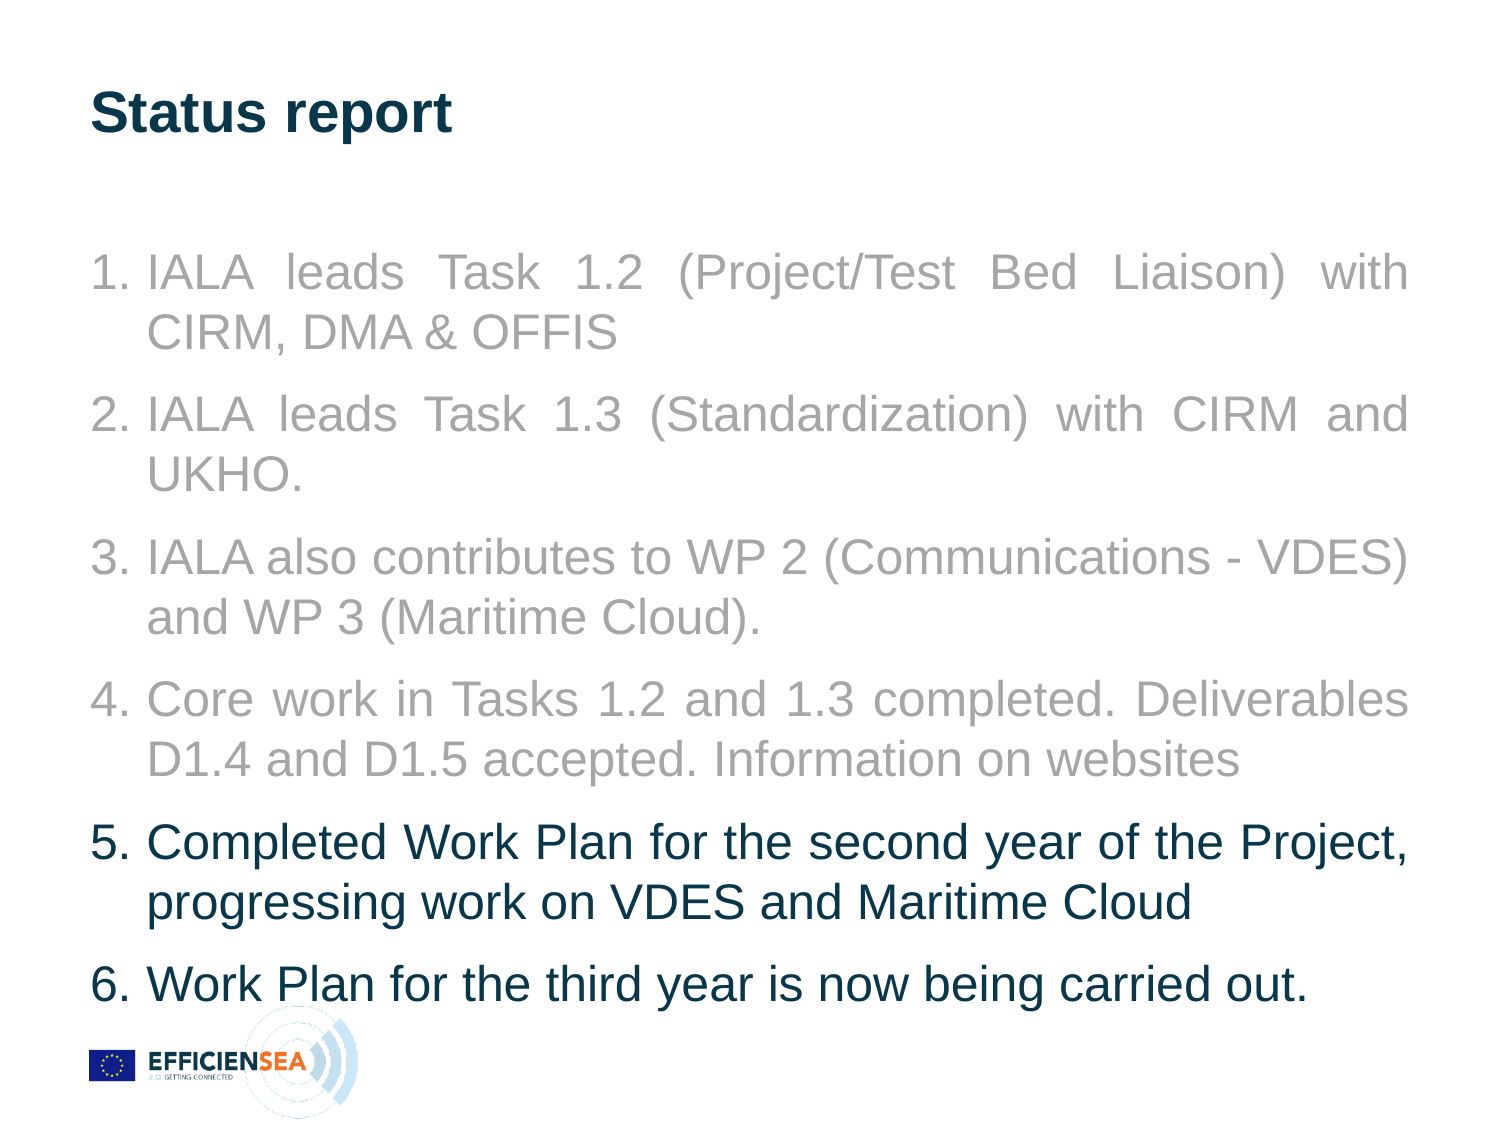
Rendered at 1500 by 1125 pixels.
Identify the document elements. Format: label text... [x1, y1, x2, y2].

picture [88, 1064, 386, 1122]
title Status report [75, 45, 1425, 173]
list IALA leads Task 1.2 (Project/Test Bed Liaison) with CIRM, DMA & OFFIS IALA leads Task 1.3 (Standardization) with CIRM and UKHO. IALA also contributes to WP 2 (Communications - VDES) and WP 3 (Maritime Cloud). Core work in Tasks 1.2 and 1.3 completed. Deliverables D1.4 and D1.5 accepted. Information on websites Completed Work Plan for the second year of the Project, progressing work on VDES and Maritime Cloud Work Plan for the third year is now being carried out. [75, 231, 1425, 1064]
